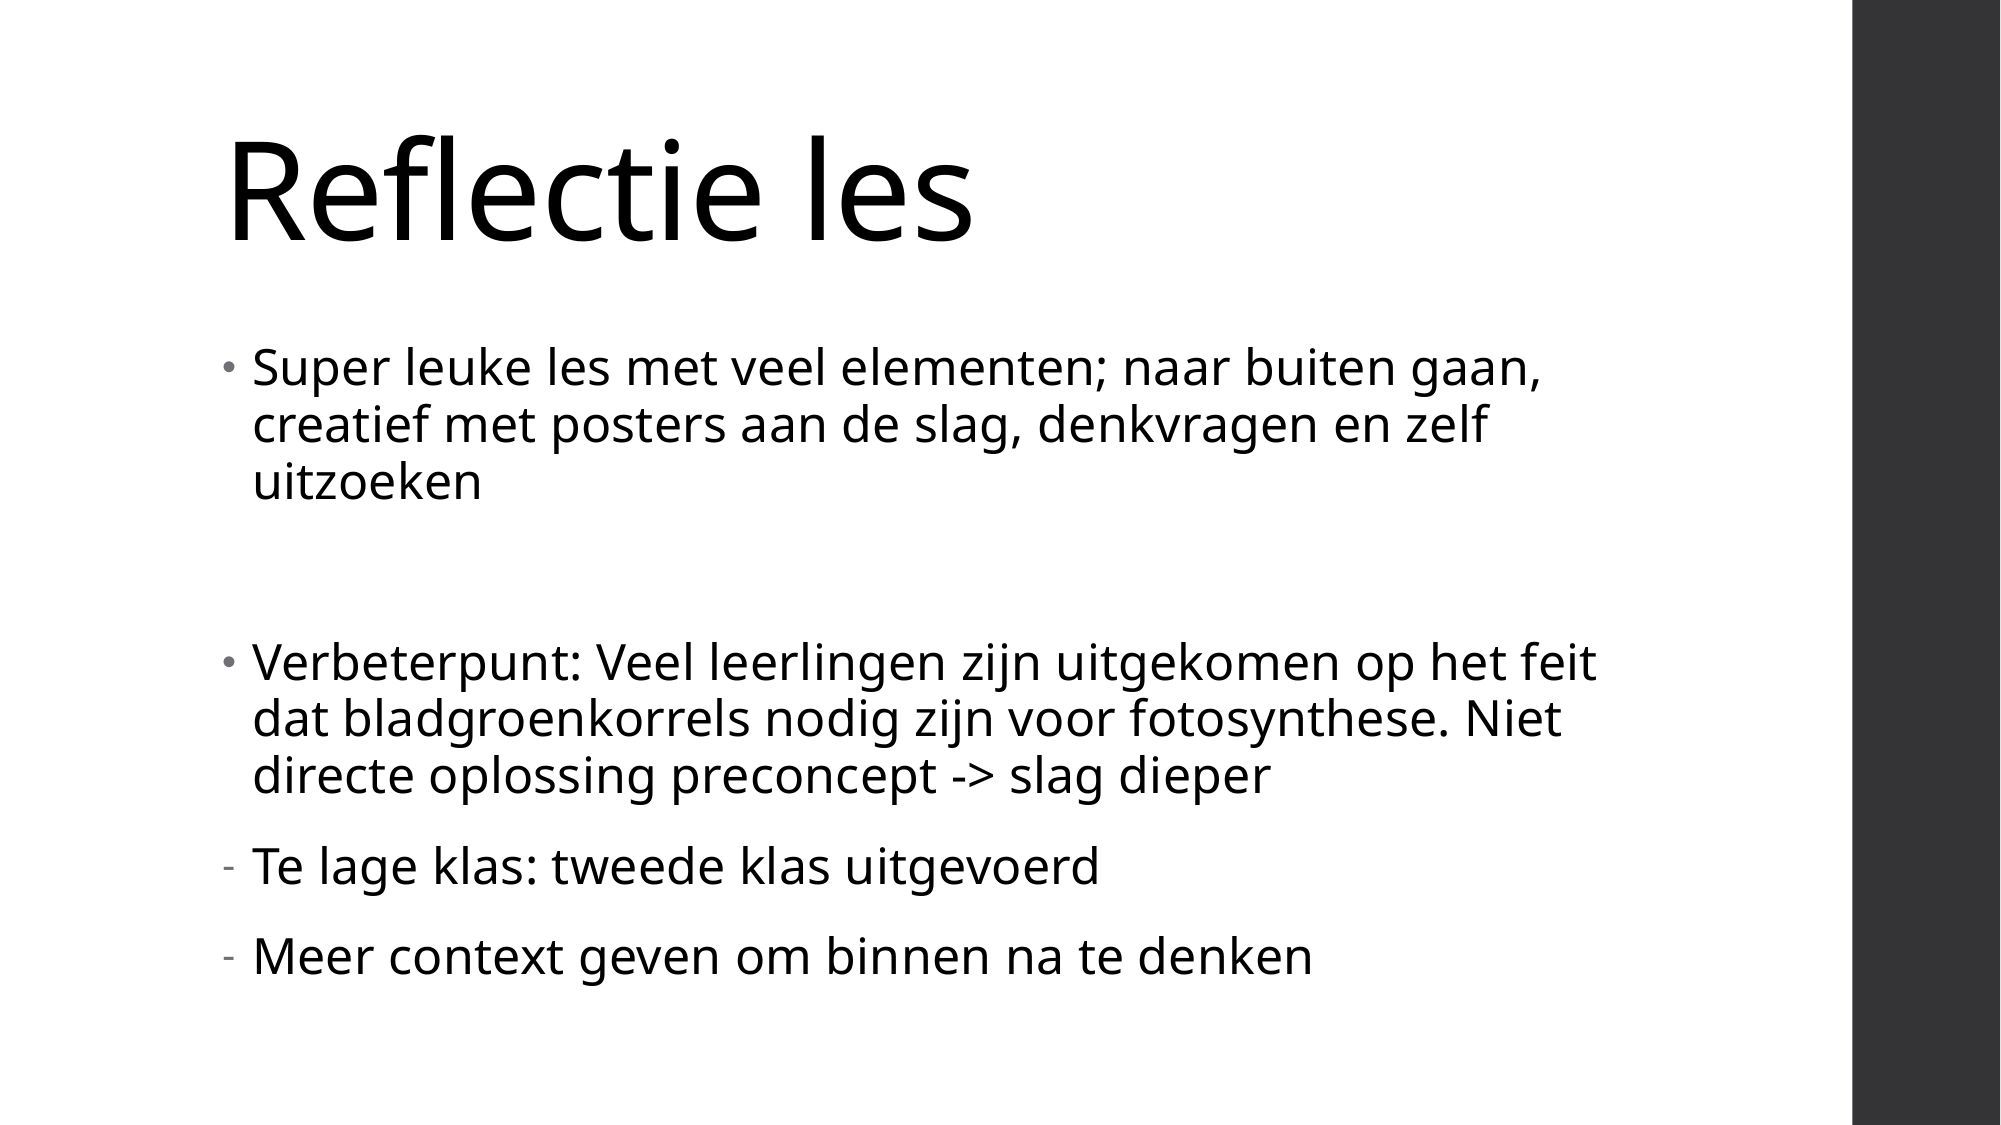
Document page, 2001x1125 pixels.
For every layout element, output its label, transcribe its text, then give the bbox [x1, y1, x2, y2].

title Reflectie les [206, 60, 1797, 278]
list Super leuke les met veel elementen; naar buiten gaan, creatief met posters aan de slag, denkvragen en zelf uitzoeken Verbeterpunt: Veel leerlingen zijn uitgekomen op het feit dat bladgroenkorrels nodig zijn voor fotosynthese. Niet directe oplossing preconcept -> slag dieper Te lage klas: tweede klas uitgevoerd Meer context geven om binnen na te denken [206, 332, 1617, 1014]
